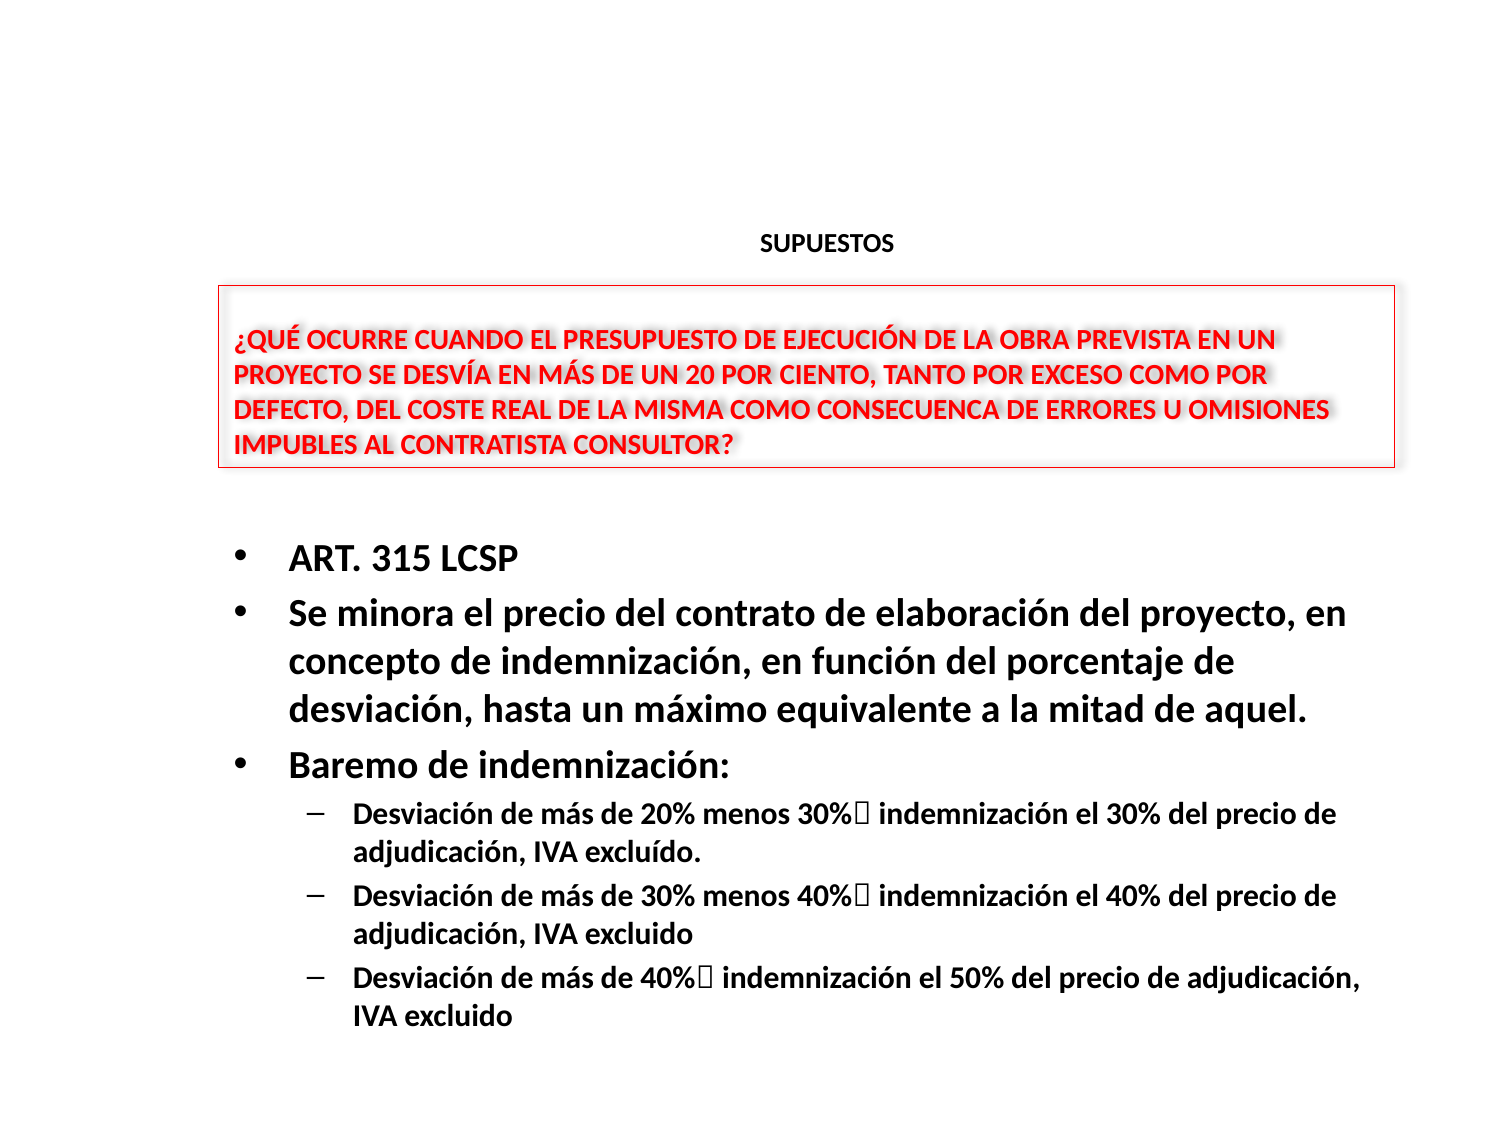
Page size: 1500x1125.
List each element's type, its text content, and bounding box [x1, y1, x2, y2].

list ¿QUÉ OCURRE CUANDO EL PRESUPUESTO DE EJECUCIÓN DE LA OBRA PREVISTA EN UN PROYECTO SE DESVÍA EN MÁS DE UN 20 POR CIENTO, TANTO POR EXCESO COMO POR DEFECTO, DEL COSTE REAL DE LA MISMA COMO CONSECUENCA DE ERRORES U OMISIONES IMPUBLES AL CONTRATISTA CONSULTOR? [218, 285, 1395, 468]
list ART. 315 LCSP Se minora el precio del contrato de elaboración del proyecto, en concepto de indemnización, en función del porcentaje de desviación, hasta un máximo equivalente a la mitad de aquel. Baremo de indemnización: Desviación de más de 20% menos 30% indemnización el 30% del precio de adjudicación, IVA excluído. Desviación de más de 30% menos 40% indemnización el 40% del precio de adjudicación, IVA excluido Desviación de más de 40% indemnización el 50% del precio de adjudicación, IVA excluido [218, 523, 1395, 1045]
title SUPUESTOS [238, 217, 1416, 300]
